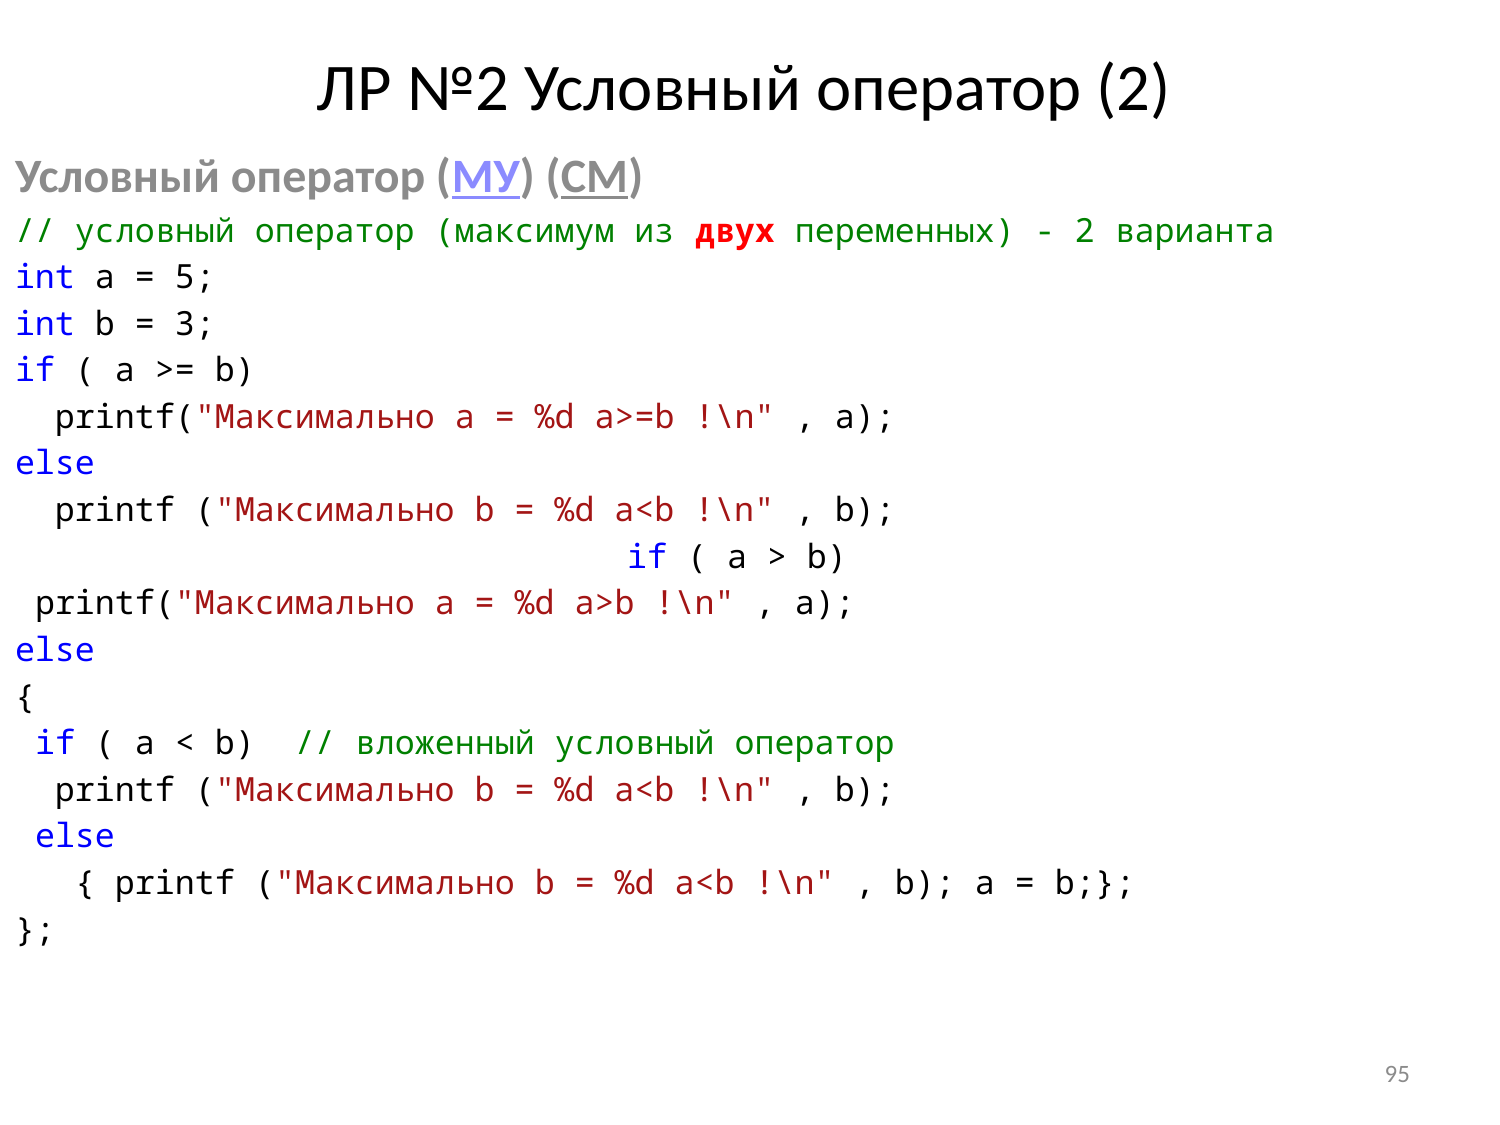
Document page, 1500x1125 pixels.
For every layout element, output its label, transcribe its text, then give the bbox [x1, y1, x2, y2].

slide_number 95 [1074, 1042, 1425, 1103]
title ЛР №2 Условный оператор (2) [135, 19, 1353, 137]
text_box Условный оператор (МУ) (СМ) // условный оператор (максимум из двух переменных) - 2 варианта int a = 5; int b = 3; if ( a >= b) printf("Максимально а = %d a>=b !\n" , a); else printf ("Максимально b = %d a<b !\n" , b); if ( a > b) printf("Максимально а = %d a>b !\n" , a); else { if ( a < b) // вложенный условный оператор printf ("Максимально b = %d a<b !\n" , b); else { printf ("Максимально b = %d a<b !\n" , b); a = b;}; }; [0, 137, 1495, 976]
